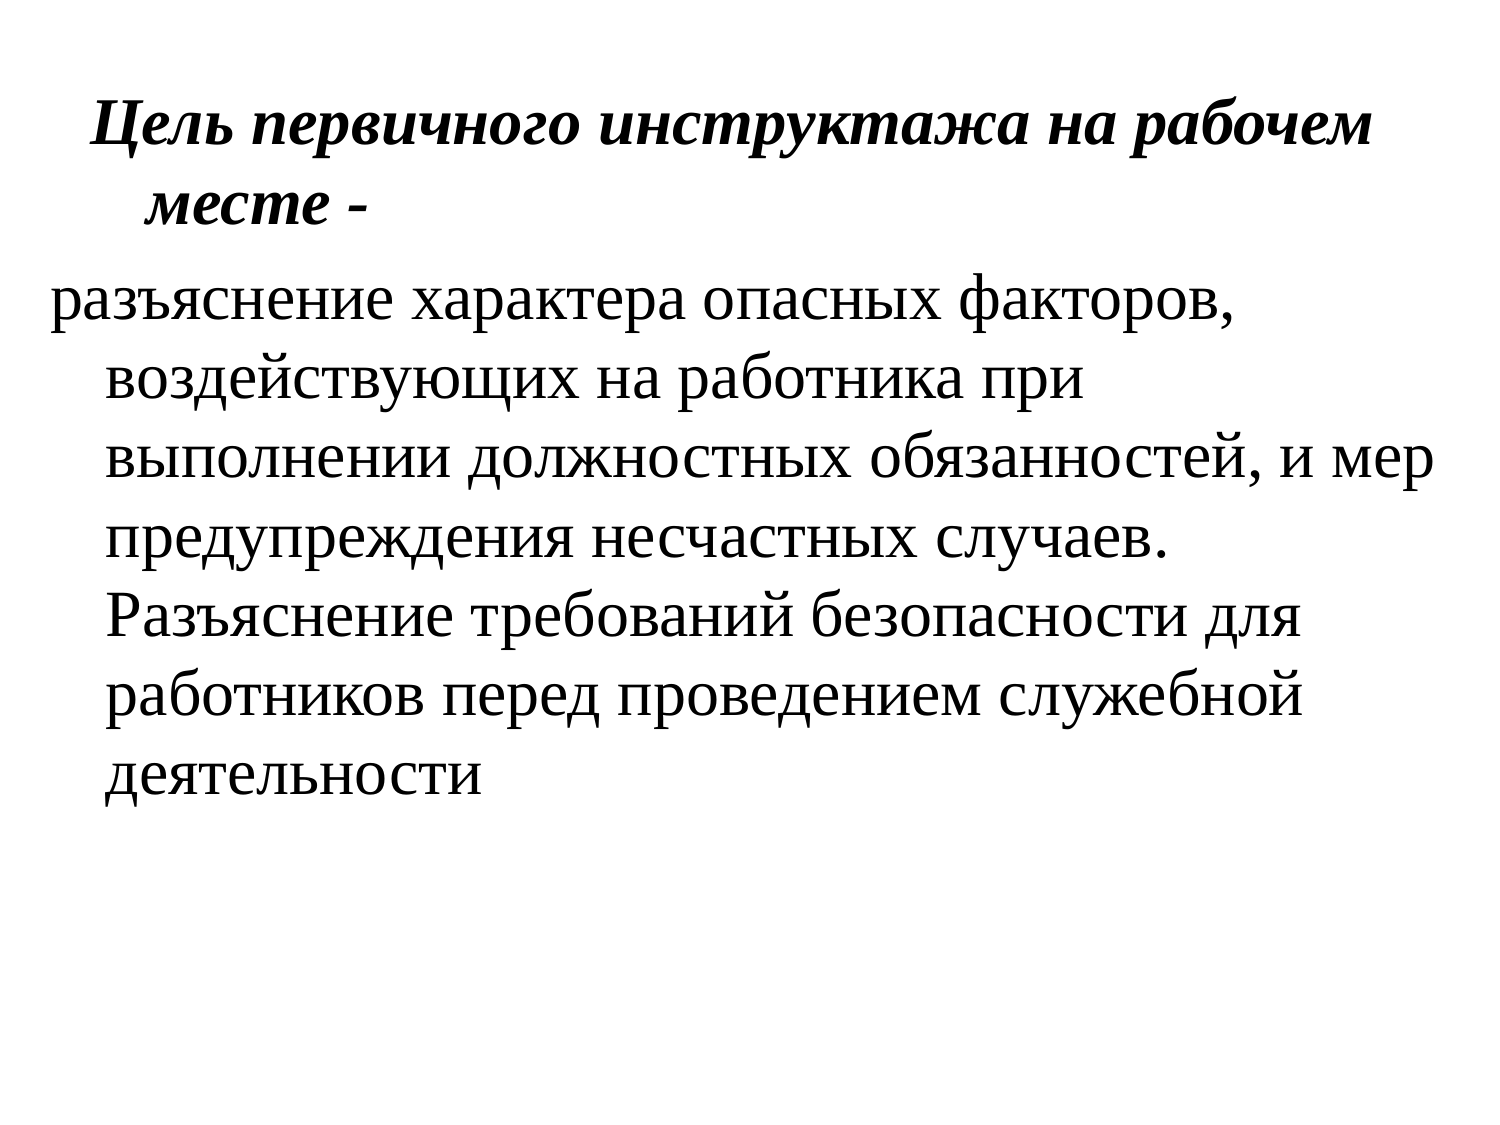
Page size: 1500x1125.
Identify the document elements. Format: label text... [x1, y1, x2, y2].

list Цель первичного инструктажа на рабочем месте - [75, 70, 1430, 246]
text_box разъяснение характера опасных факторов, воздействующих на работника при выполнении должностных обязанностей, и мер предупреждения несчастных случаев. Разъяснение требований безопасности для работников перед проведением служебной деятельности [35, 246, 1461, 821]
